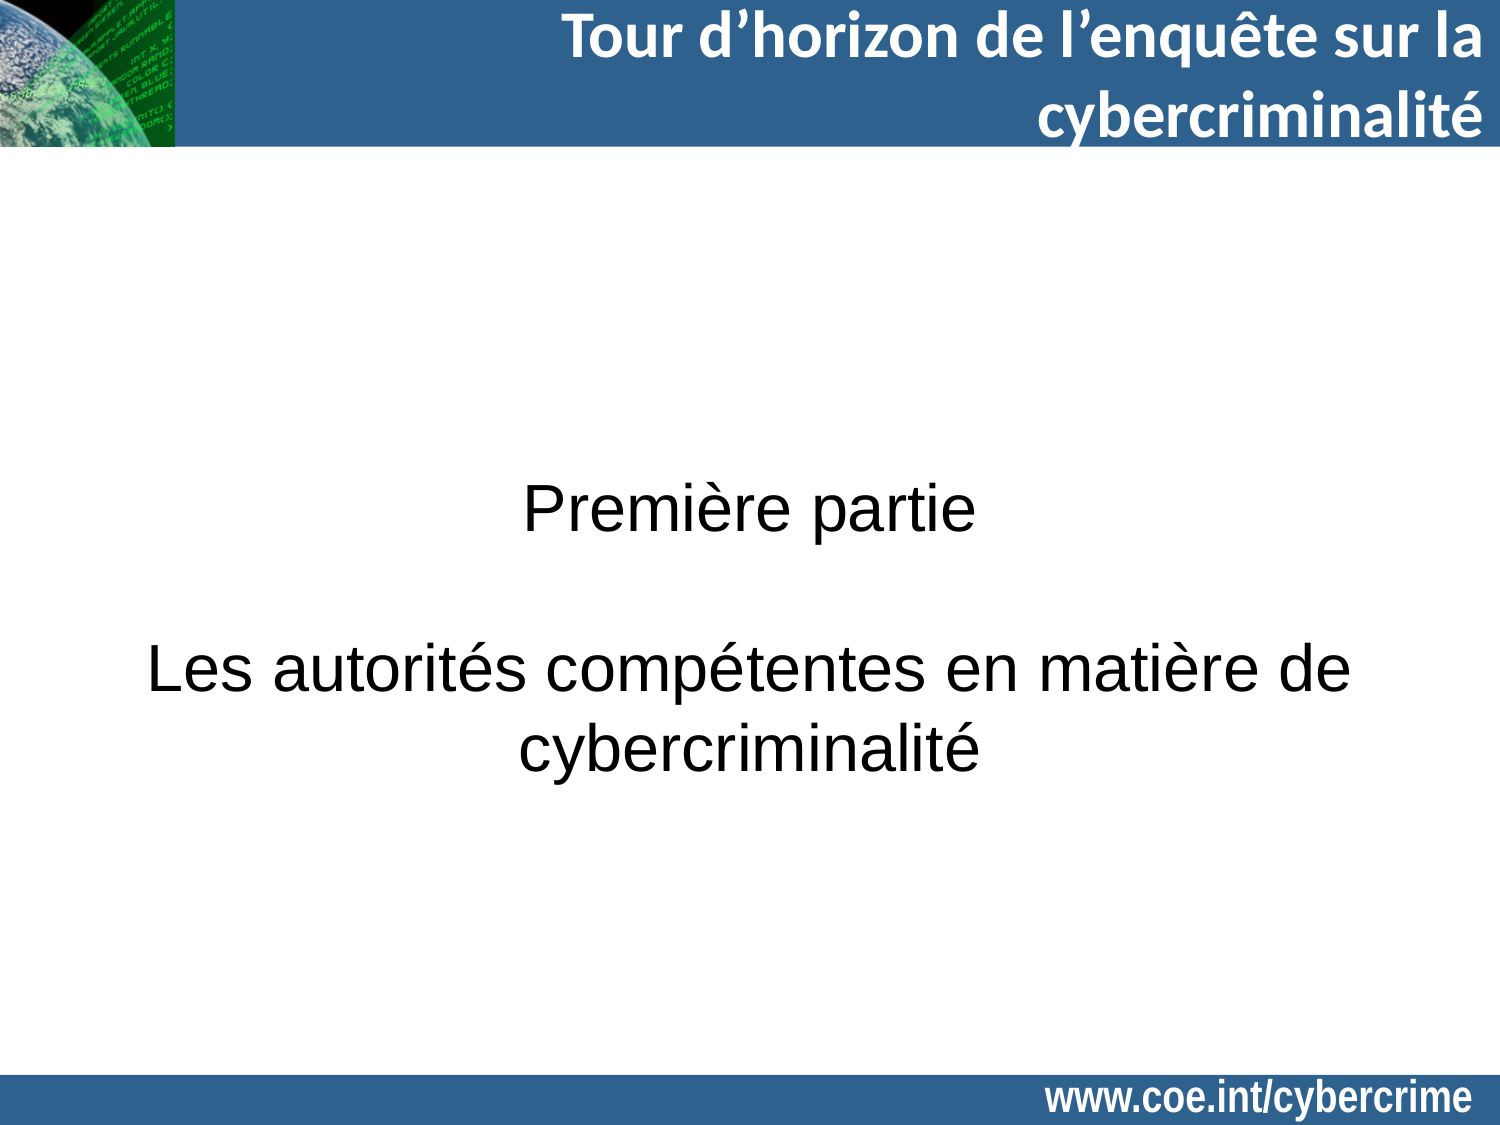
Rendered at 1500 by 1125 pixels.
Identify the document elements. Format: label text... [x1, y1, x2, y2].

text_box www.coe.int/cybercrime [1030, 1059, 1500, 1125]
text_box [0, 1073, 1030, 1125]
picture [0, 0, 175, 147]
text_box Tour d’horizon de l’enquête sur la cybercriminalité [179, 0, 1500, 149]
text_box Première partie Les autorités compétentes en matière de cybercriminalité [50, 457, 1450, 793]
